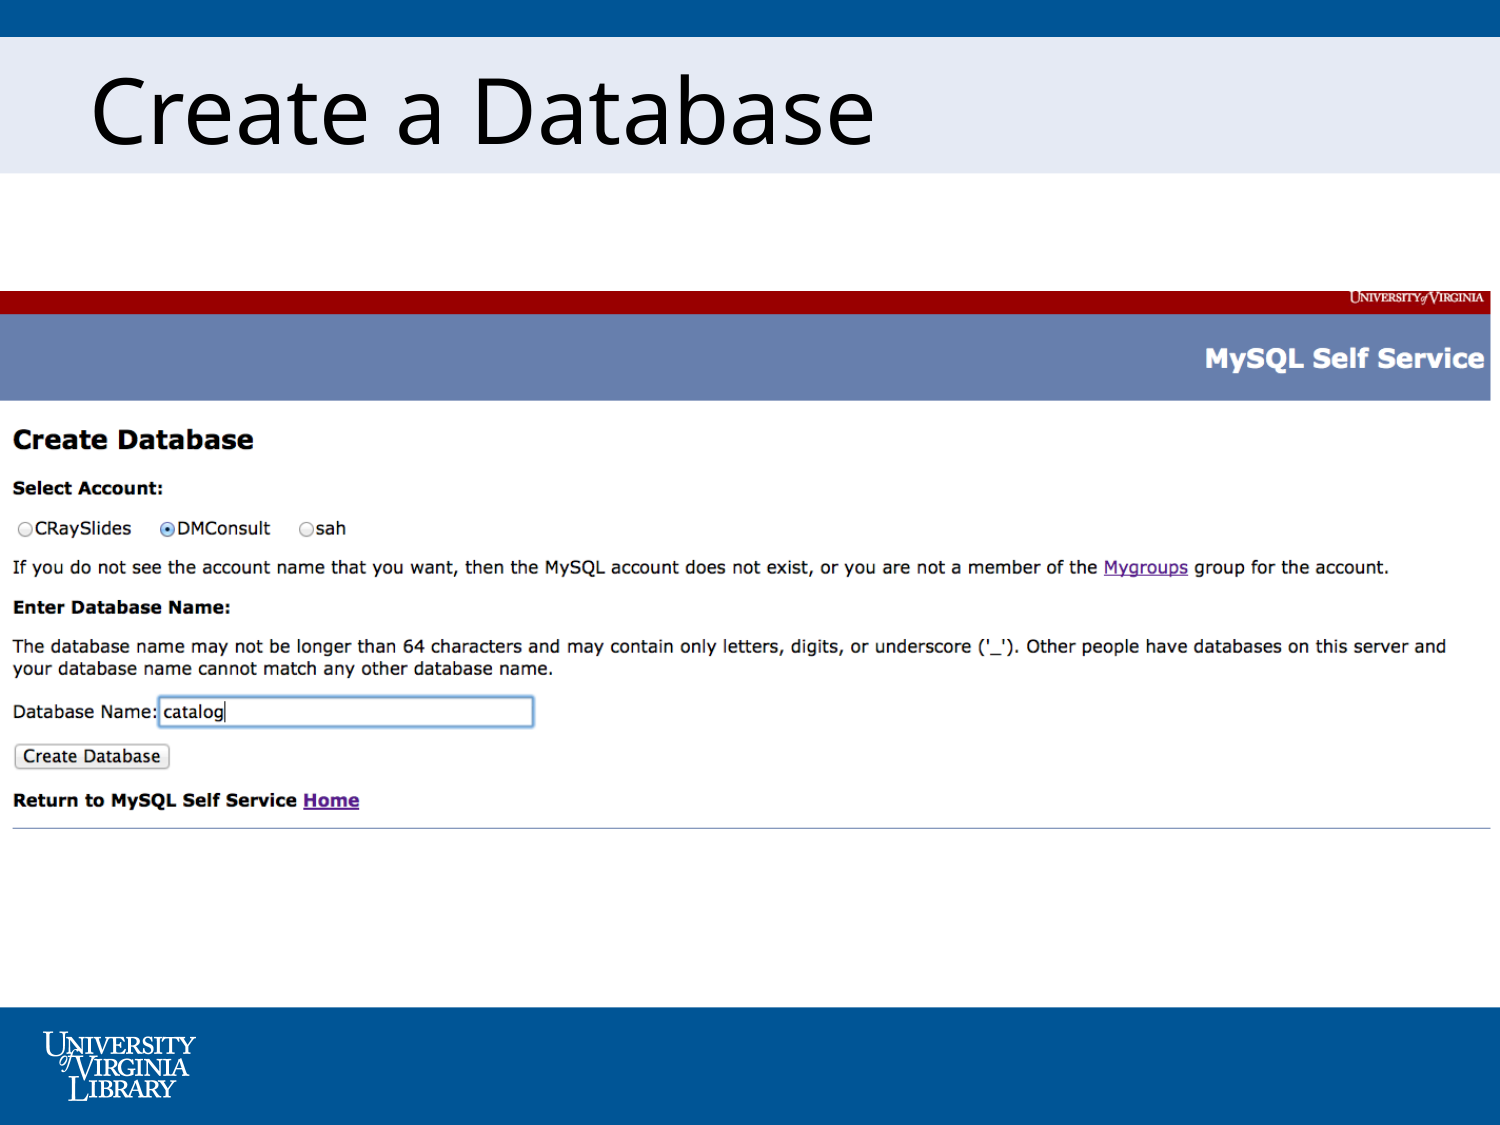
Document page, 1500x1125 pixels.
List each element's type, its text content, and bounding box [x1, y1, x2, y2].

title Create a Database [75, 45, 1425, 175]
picture [0, 0, 1500, 1125]
